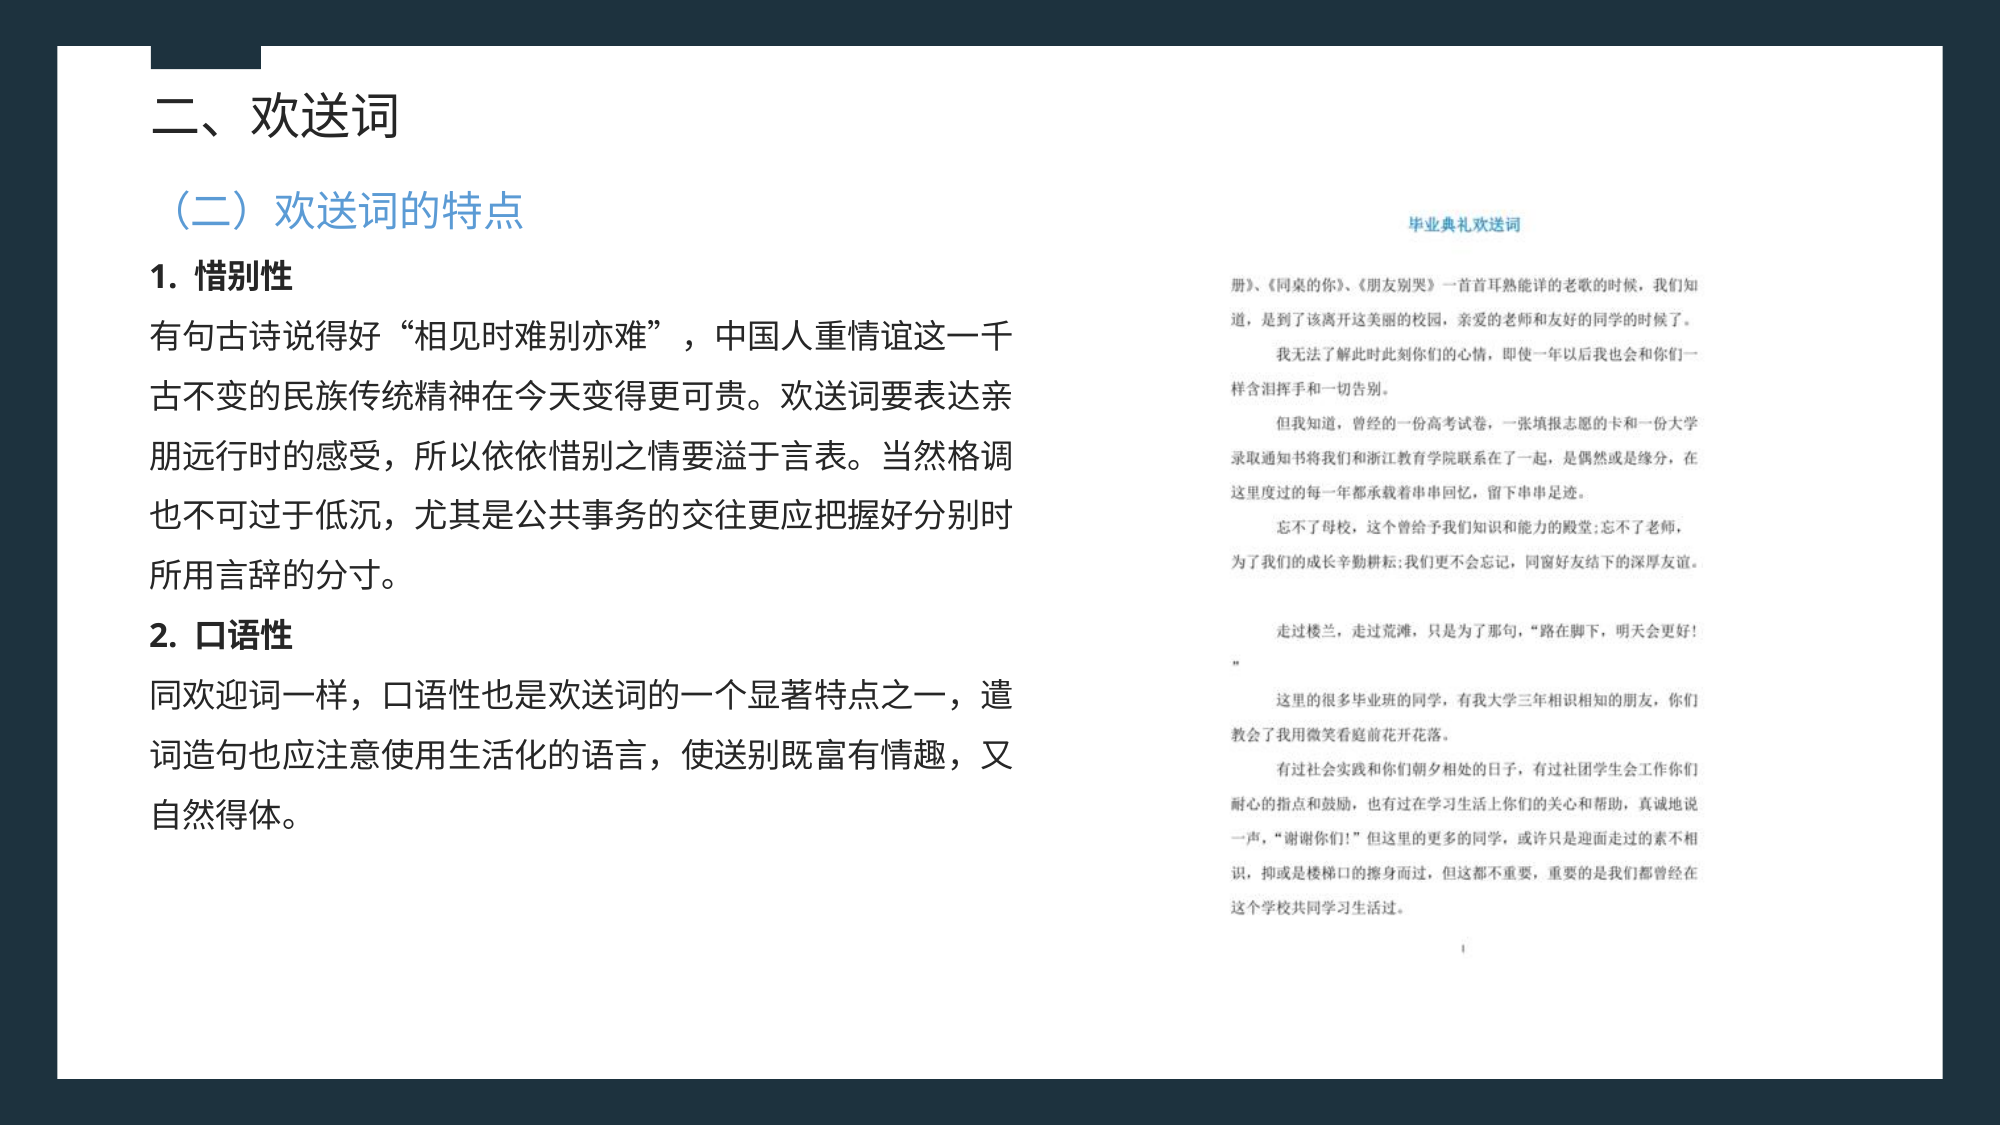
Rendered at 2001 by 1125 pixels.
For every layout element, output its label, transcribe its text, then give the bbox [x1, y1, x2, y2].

picture [1135, 123, 1794, 1002]
text_box （二）欢送词的特点 1. 惜别性 有句古诗说得好“相见时难别亦难”，中国人重情谊这一千古不变的民族传统精神在今天变得更可贵。欢送词要表达亲朋远行时的感受，所以依依惜别之情要溢于言表。当然格调也不可过于低沉，尤其是公共事务的交往更应把握好分别时所用言辞的分寸。 2. 口语性 同欢迎词一样，口语性也是欢送词的一个显著特点之一，遣词造句也应注意使用生活化的语言，使送别既富有情趣，又自然得体。 [134, 152, 1051, 842]
text_box 二、欢送词 [150, 77, 622, 152]
